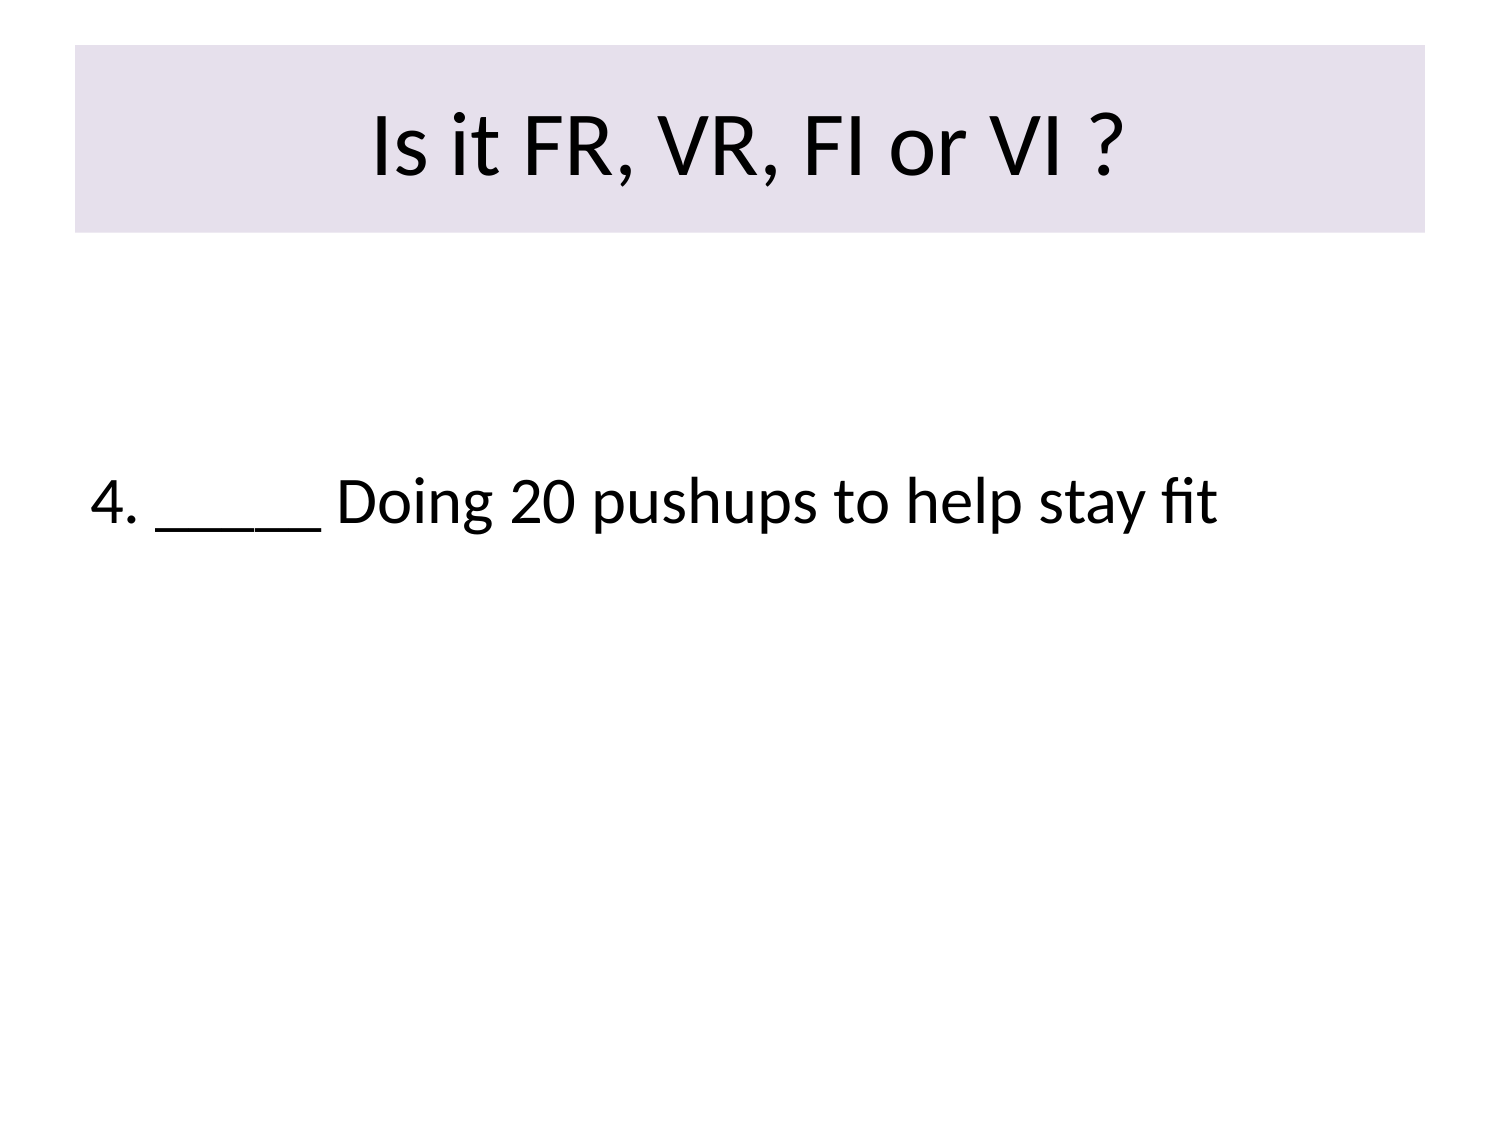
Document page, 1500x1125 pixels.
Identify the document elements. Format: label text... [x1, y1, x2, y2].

title Is it FR, VR, FI or VI ? [75, 45, 1425, 233]
list 4. _____ Doing 20 pushups to help stay fit [75, 262, 1425, 1005]
